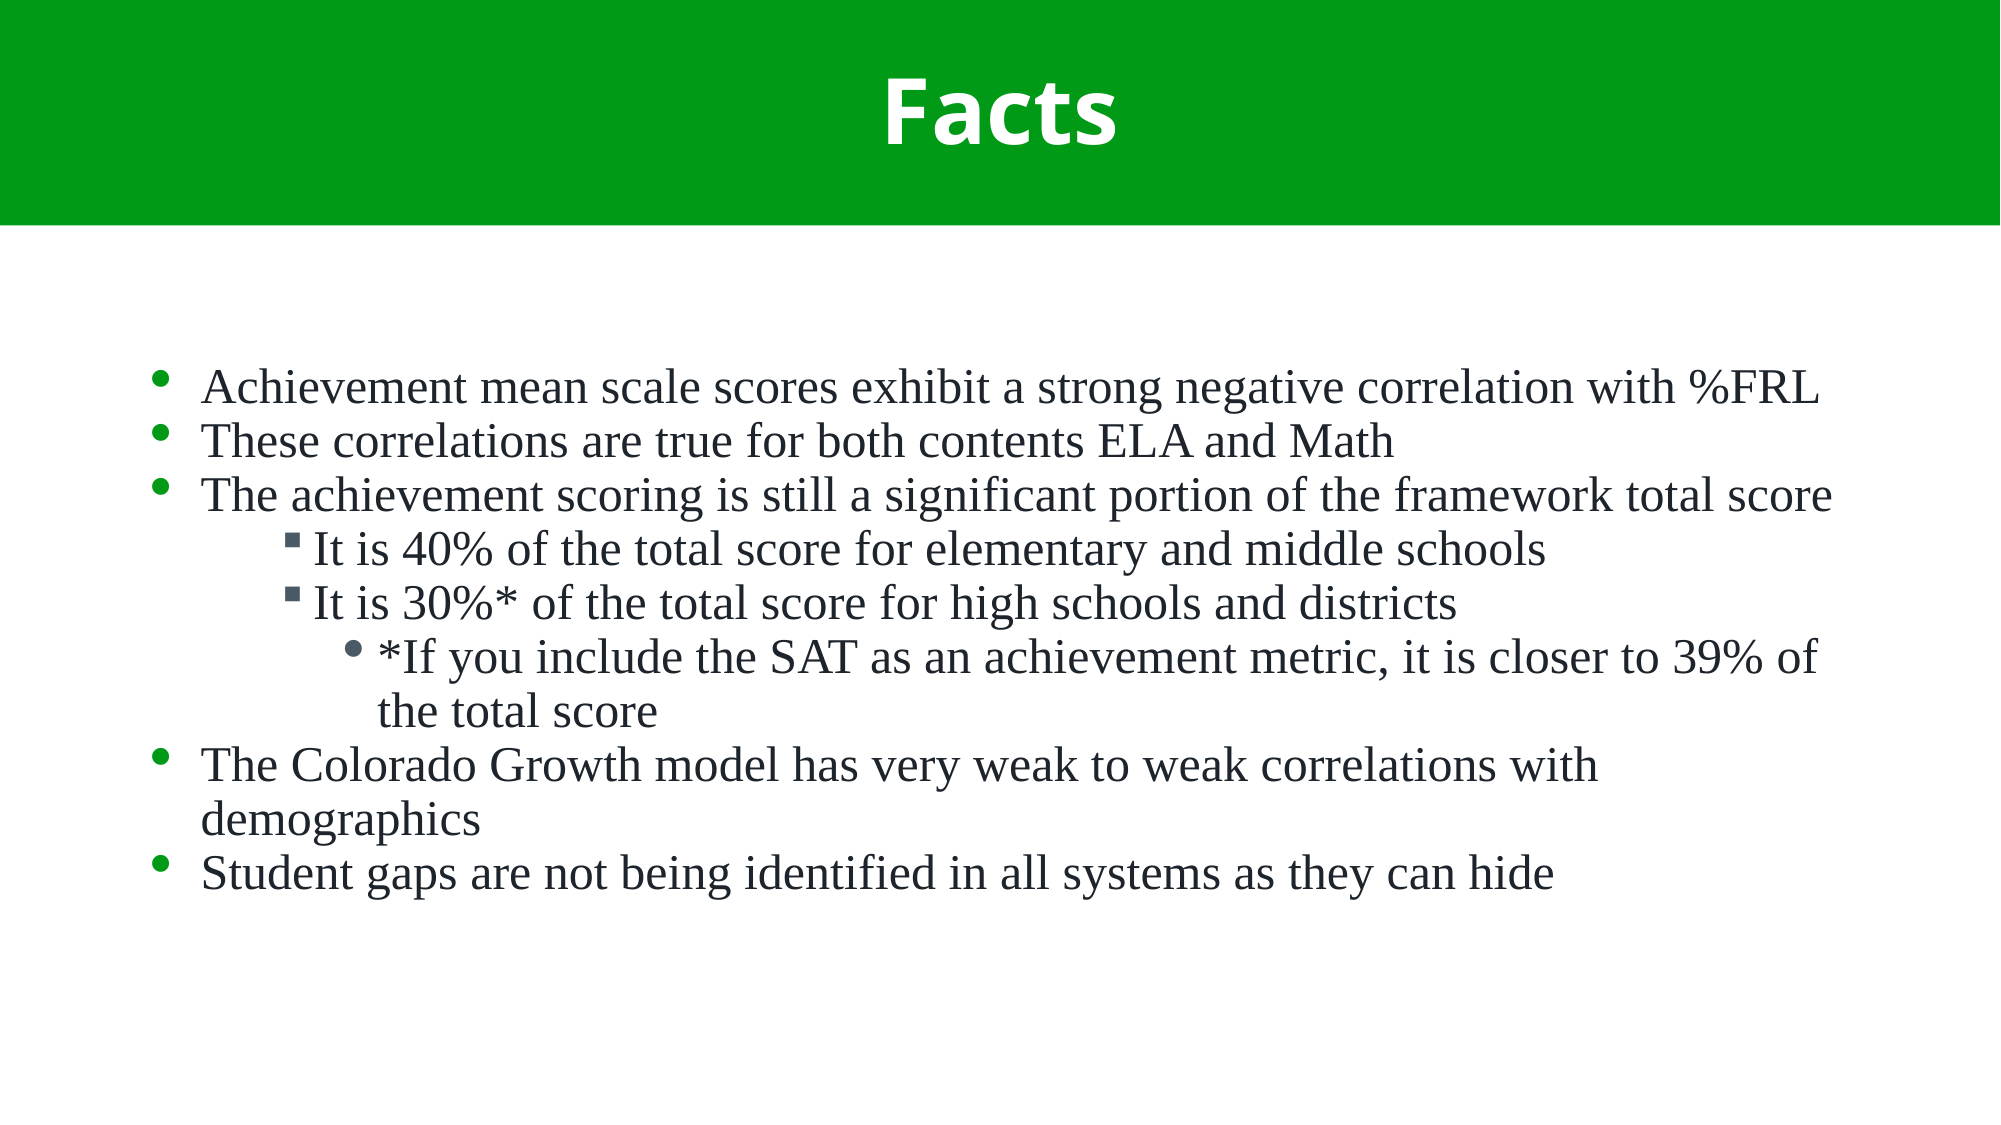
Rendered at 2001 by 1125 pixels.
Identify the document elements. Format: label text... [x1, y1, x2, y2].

title Facts [137, 30, 1863, 200]
list Achievement mean scale scores exhibit a strong negative correlation with %FRL These correlations are true for both contents ELA and Math The achievement scoring is still a significant portion of the framework total score It is 40% of the total score for elementary and middle schools It is 30%* of the total score for high schools and districts *If you include the SAT as an achievement metric, it is closer to 39% of the total score The Colorado Growth model has very weak to weak correlations with demographics Student gaps are not being identified in all systems as they can hide [137, 299, 1863, 1014]
